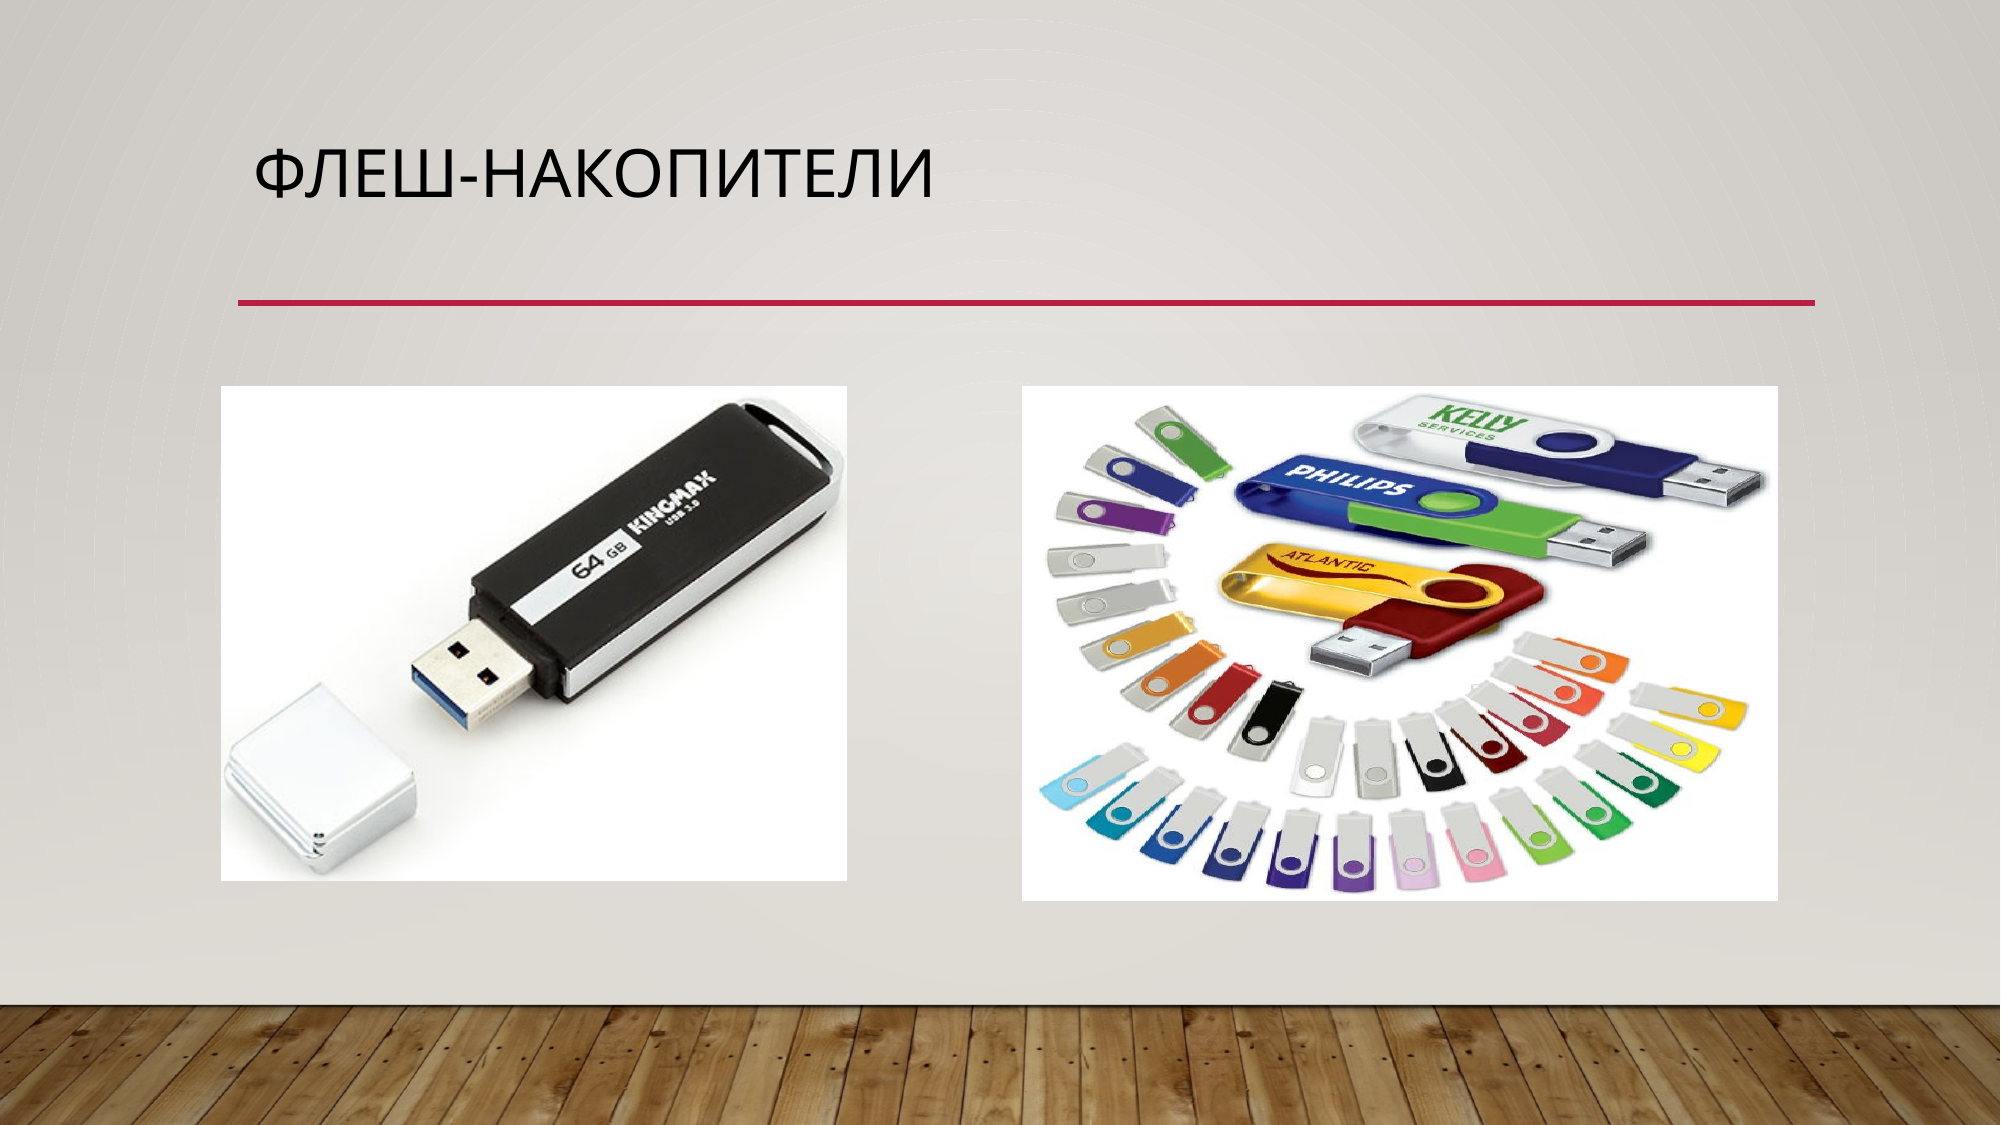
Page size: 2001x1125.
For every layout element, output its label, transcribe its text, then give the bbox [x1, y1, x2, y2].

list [221, 386, 848, 881]
title Флеш-накопители [238, 131, 1814, 305]
picture [1022, 386, 1779, 901]
picture [0, 1005, 2000, 1125]
